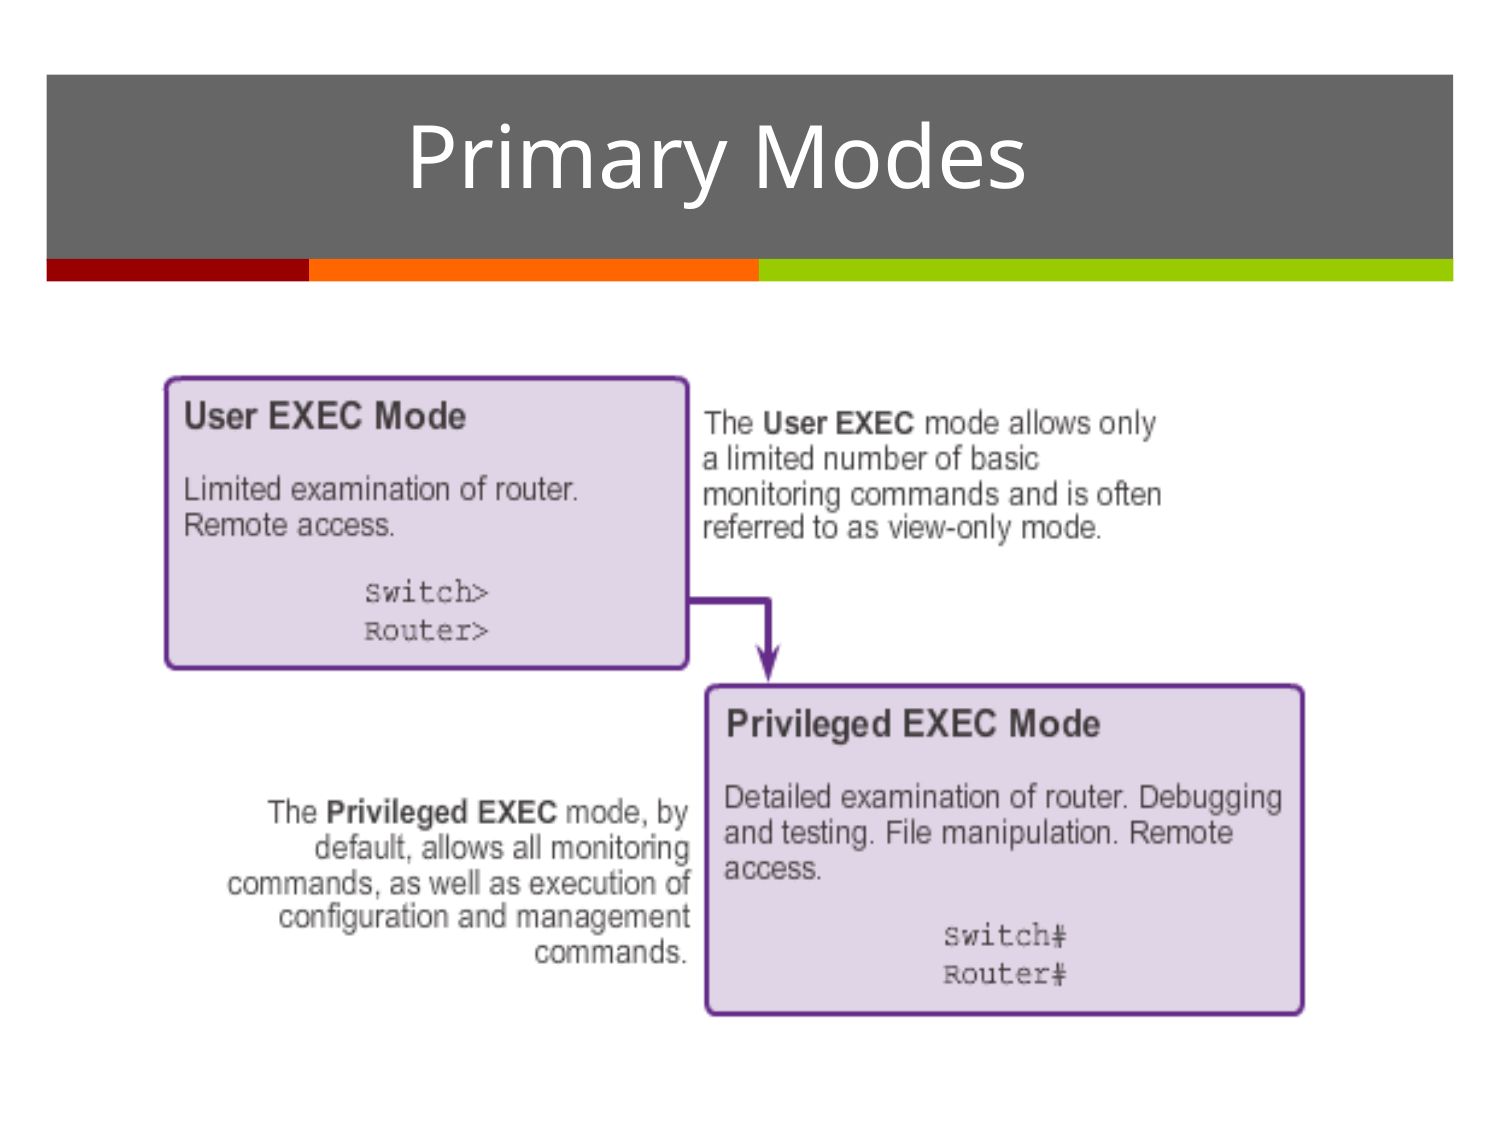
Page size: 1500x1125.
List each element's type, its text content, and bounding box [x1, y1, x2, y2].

picture [101, 327, 1378, 1091]
title Primary Modes [48, 84, 1386, 222]
